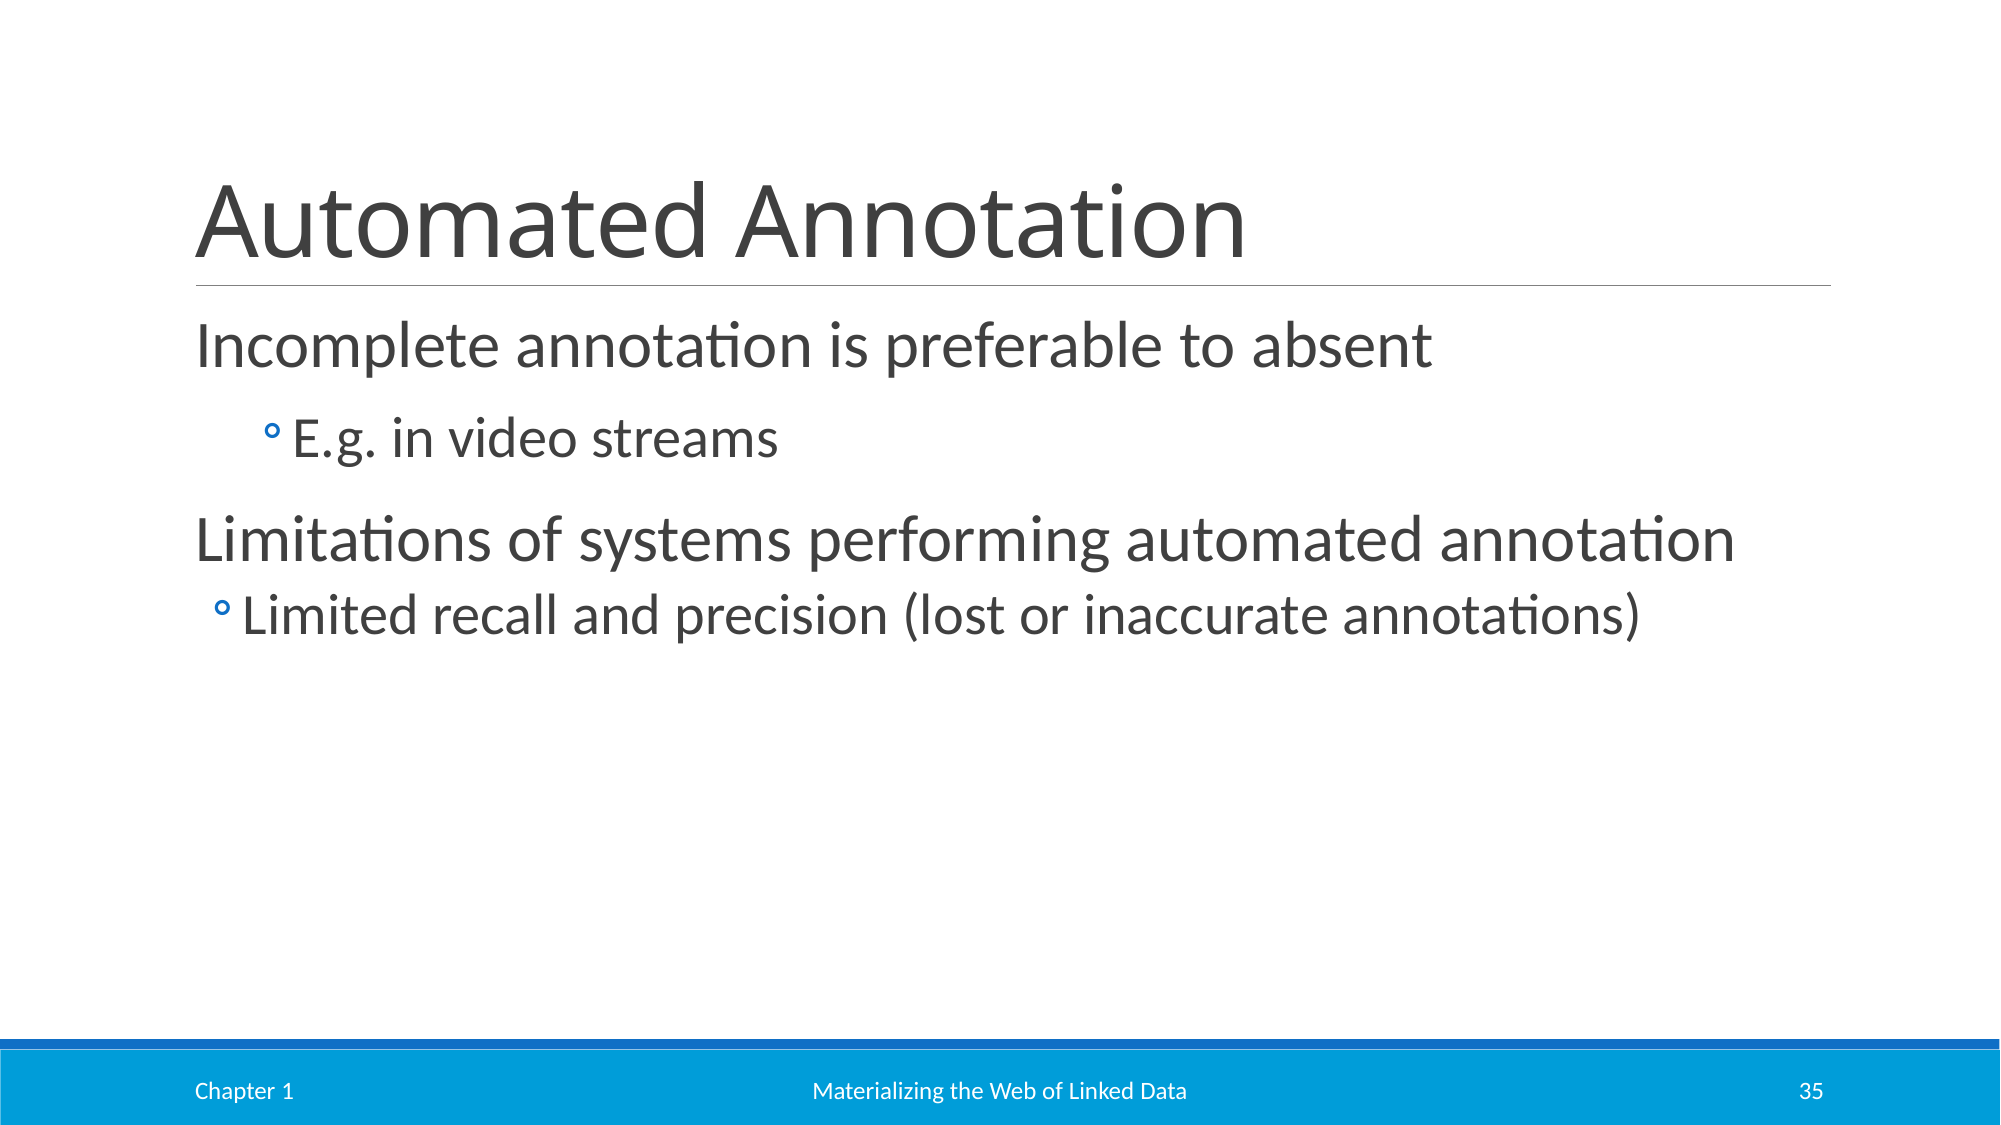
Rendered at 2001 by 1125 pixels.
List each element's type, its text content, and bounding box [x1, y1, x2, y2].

title Automated Annotation [180, 47, 1830, 285]
slide_number 35 [1624, 1059, 1840, 1120]
slide_number Chapter 1 [180, 1059, 586, 1120]
footer Materializing the Web of Linked Data [604, 1059, 1396, 1120]
list Incomplete annotation is preferable to absent E.g. in video streams Limitations of systems performing automated annotation Limited recall and precision (lost or inaccurate annotations) [180, 302, 1830, 963]
